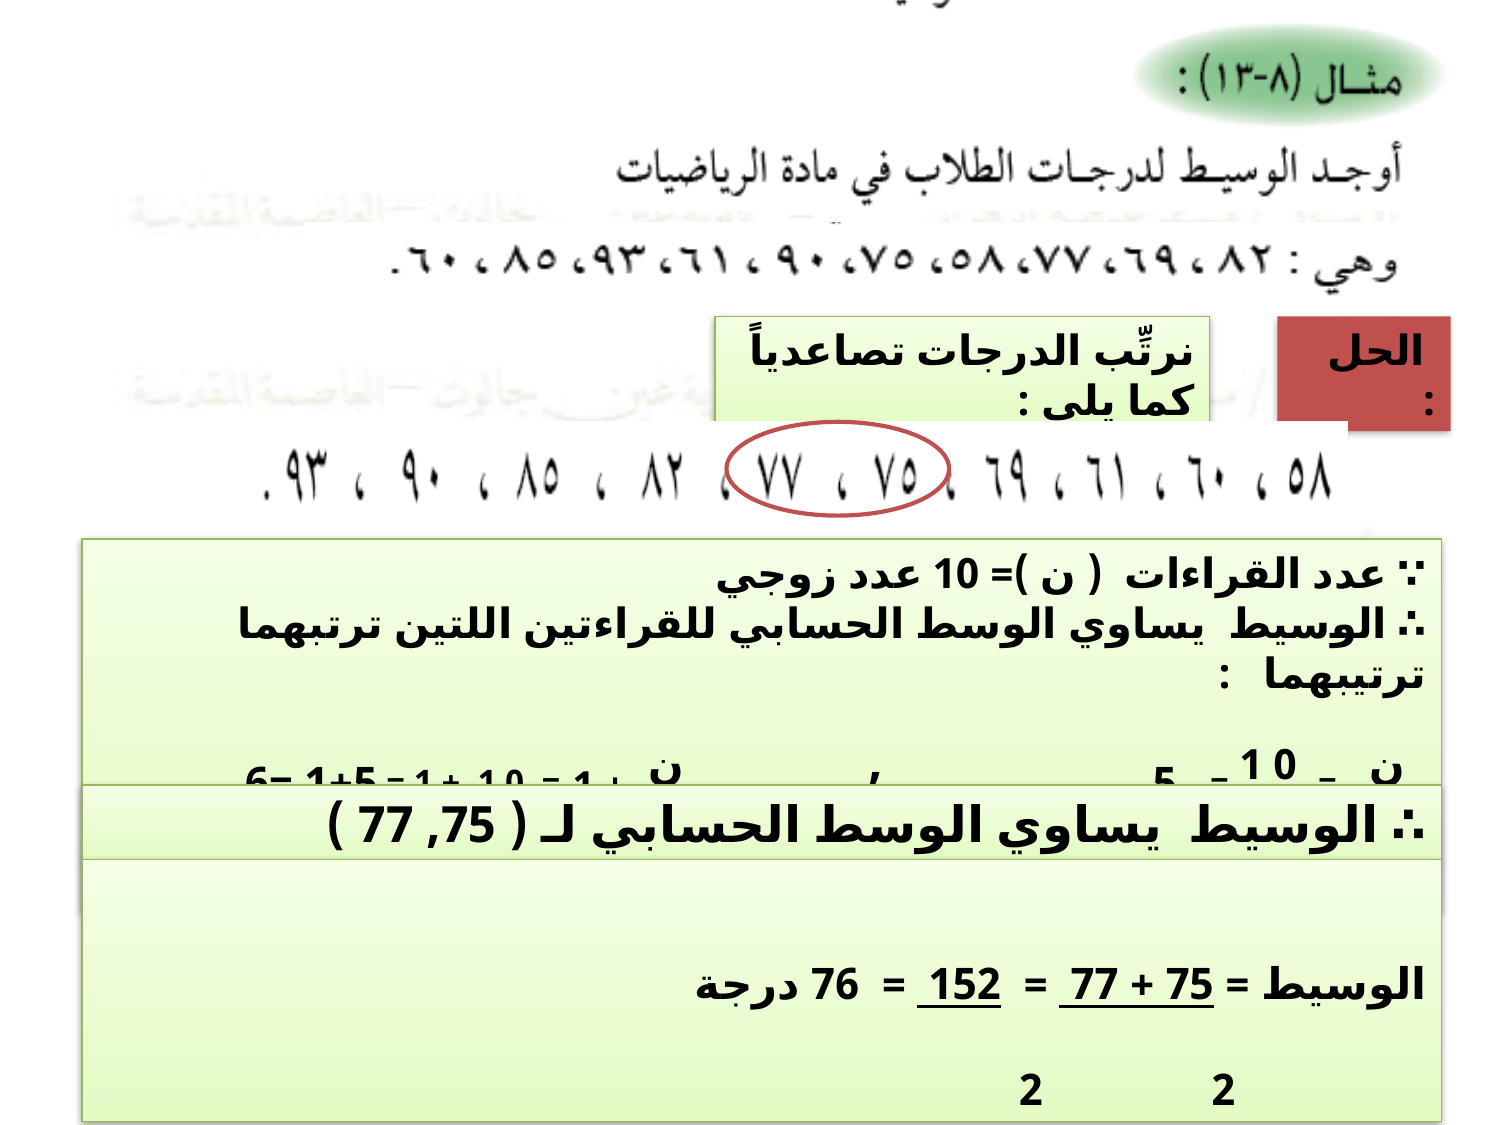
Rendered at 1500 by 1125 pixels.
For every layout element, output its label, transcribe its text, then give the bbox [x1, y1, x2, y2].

text_box ∴ الوسيط يساوي الوسط الحسابي لـ ( 75, 77 ) [81, 784, 1442, 858]
picture [0, 0, 1500, 1125]
text_box نرتِّب الدرجات تصاعدياً كما يلي : [714, 324, 1210, 420]
text_box ∵ عدد القراءات ( ن )= 10 عدد زوجي ∴ الوسيط يساوي الوسط الحسابي للقراءتين اللتين ترتبهما ترتيبهما : ن = 0 1 = 5 , ن + 1 = 0 1 + 1 = 5+1 =6 2 2 2 2 [81, 538, 1442, 784]
text_box الوسيط = 75 + 77 = 152 = 76 درجة 2 2 [81, 859, 1442, 1122]
text_box الحل : [1274, 313, 1454, 434]
